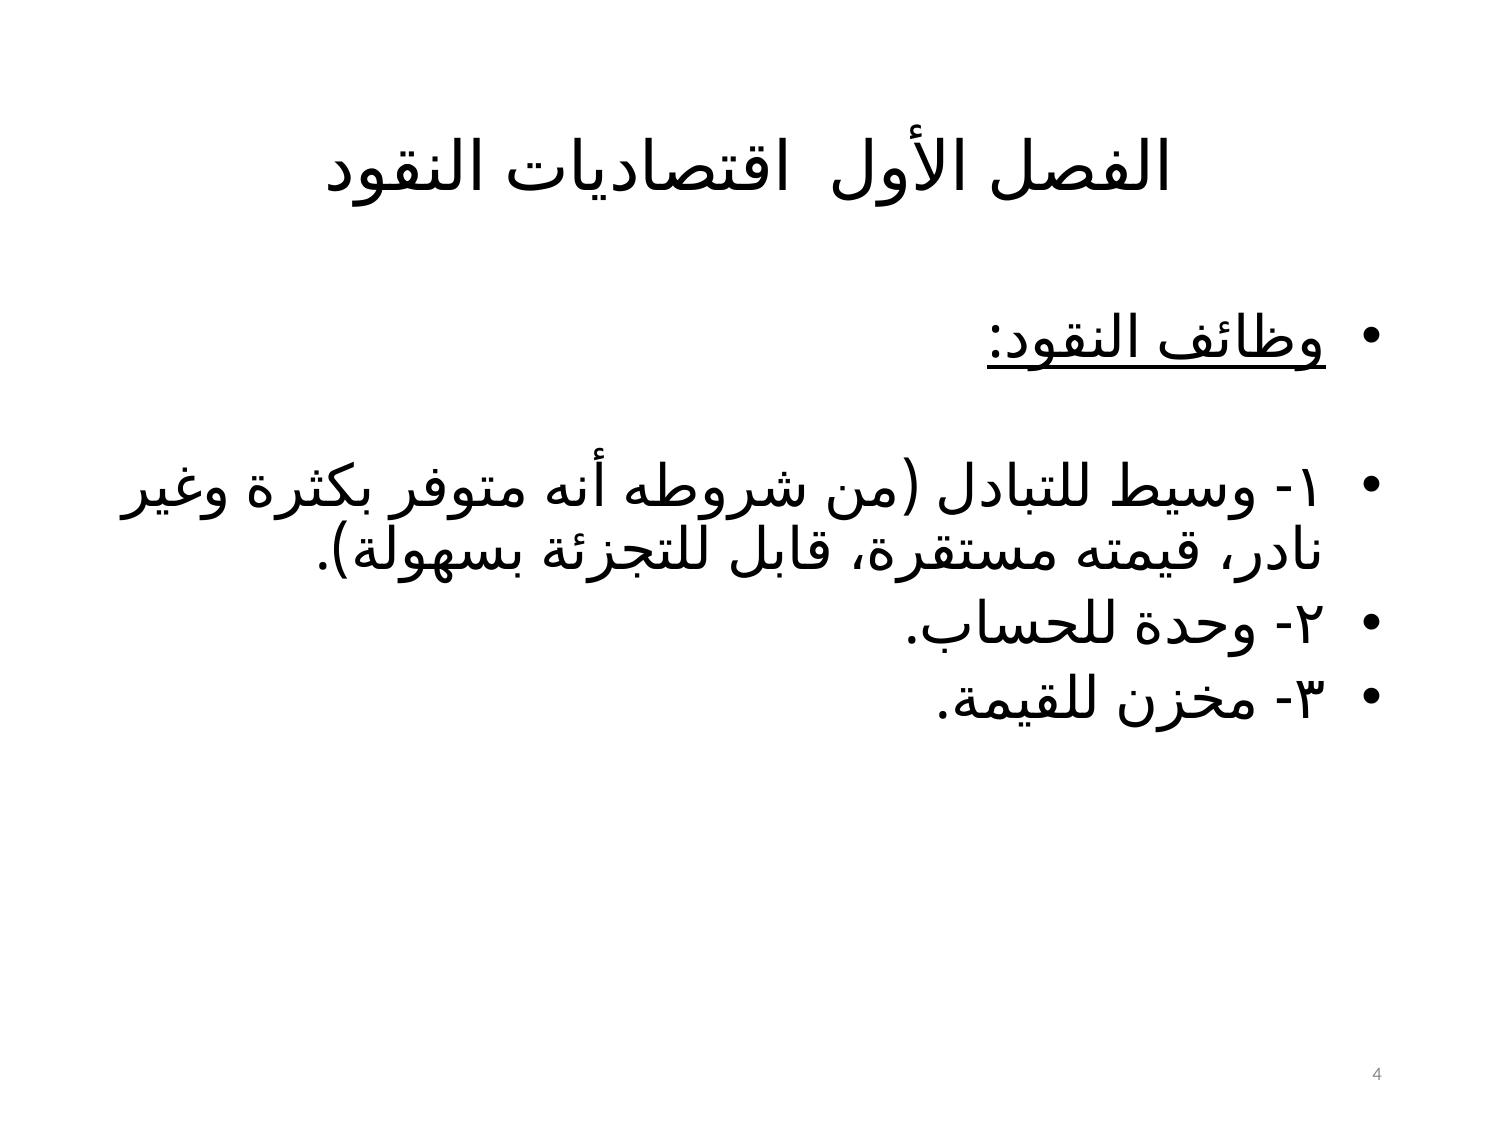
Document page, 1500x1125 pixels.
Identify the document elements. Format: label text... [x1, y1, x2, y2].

title الفصل الأول اقتصاديات النقود [103, 59, 1397, 278]
slide_number 4 [1059, 1042, 1397, 1103]
list وظائف النقود: ١- وسيط للتبادل (من شروطه أنه متوفر بكثرة وغير نادر، قيمته مستقرة، قابل للتجزئة بسهولة). ٢- وحدة للحساب. ٣- مخزن للقيمة. [103, 299, 1397, 1014]
